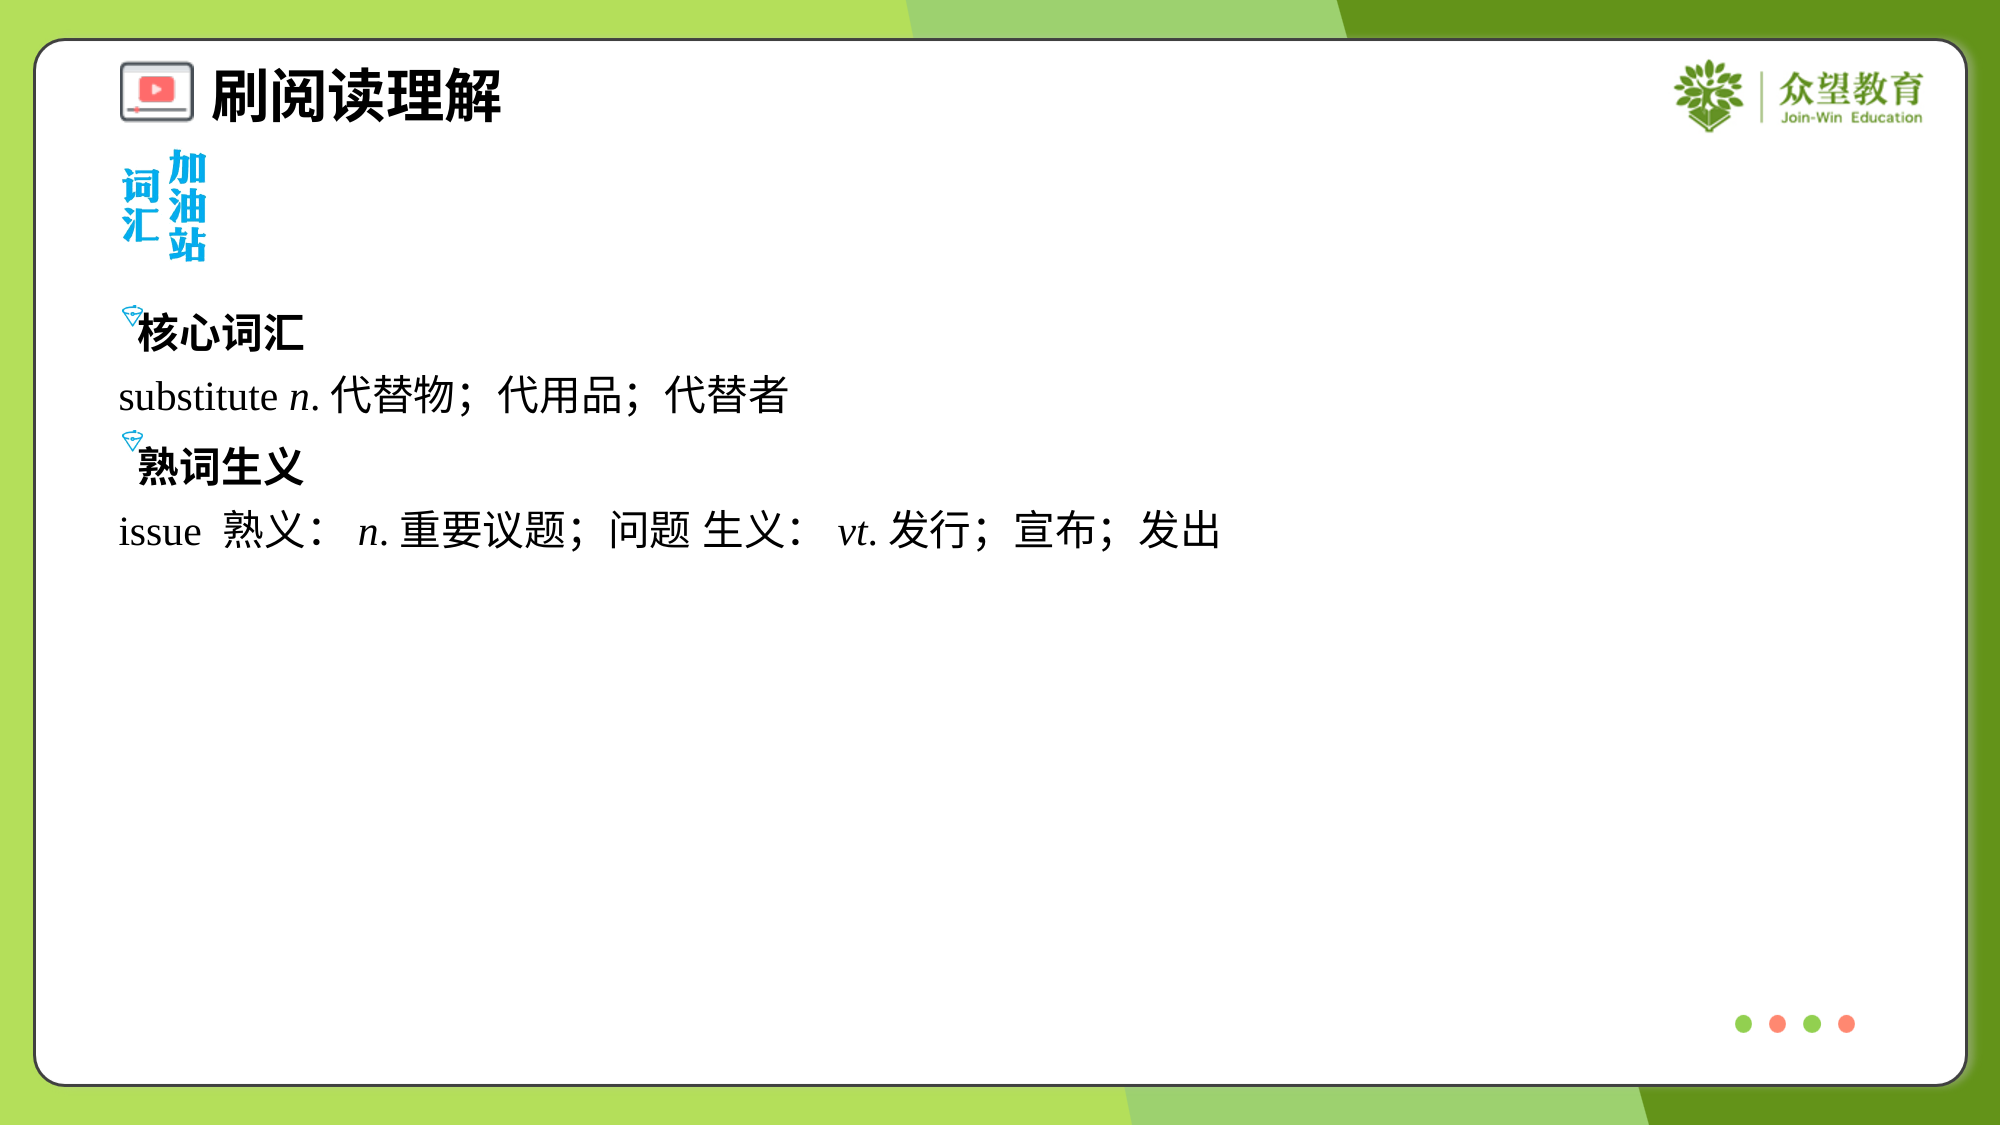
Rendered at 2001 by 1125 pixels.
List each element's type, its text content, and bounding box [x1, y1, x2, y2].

picture [0, 0, 2000, 1125]
text_box &1& 核心词汇 substitute n.代替物；代用品；代替者 &2& 熟词生义 issue 熟义：n.重要议题；问题 生义：vt.发行；宣布；发出 [118, 285, 1882, 530]
